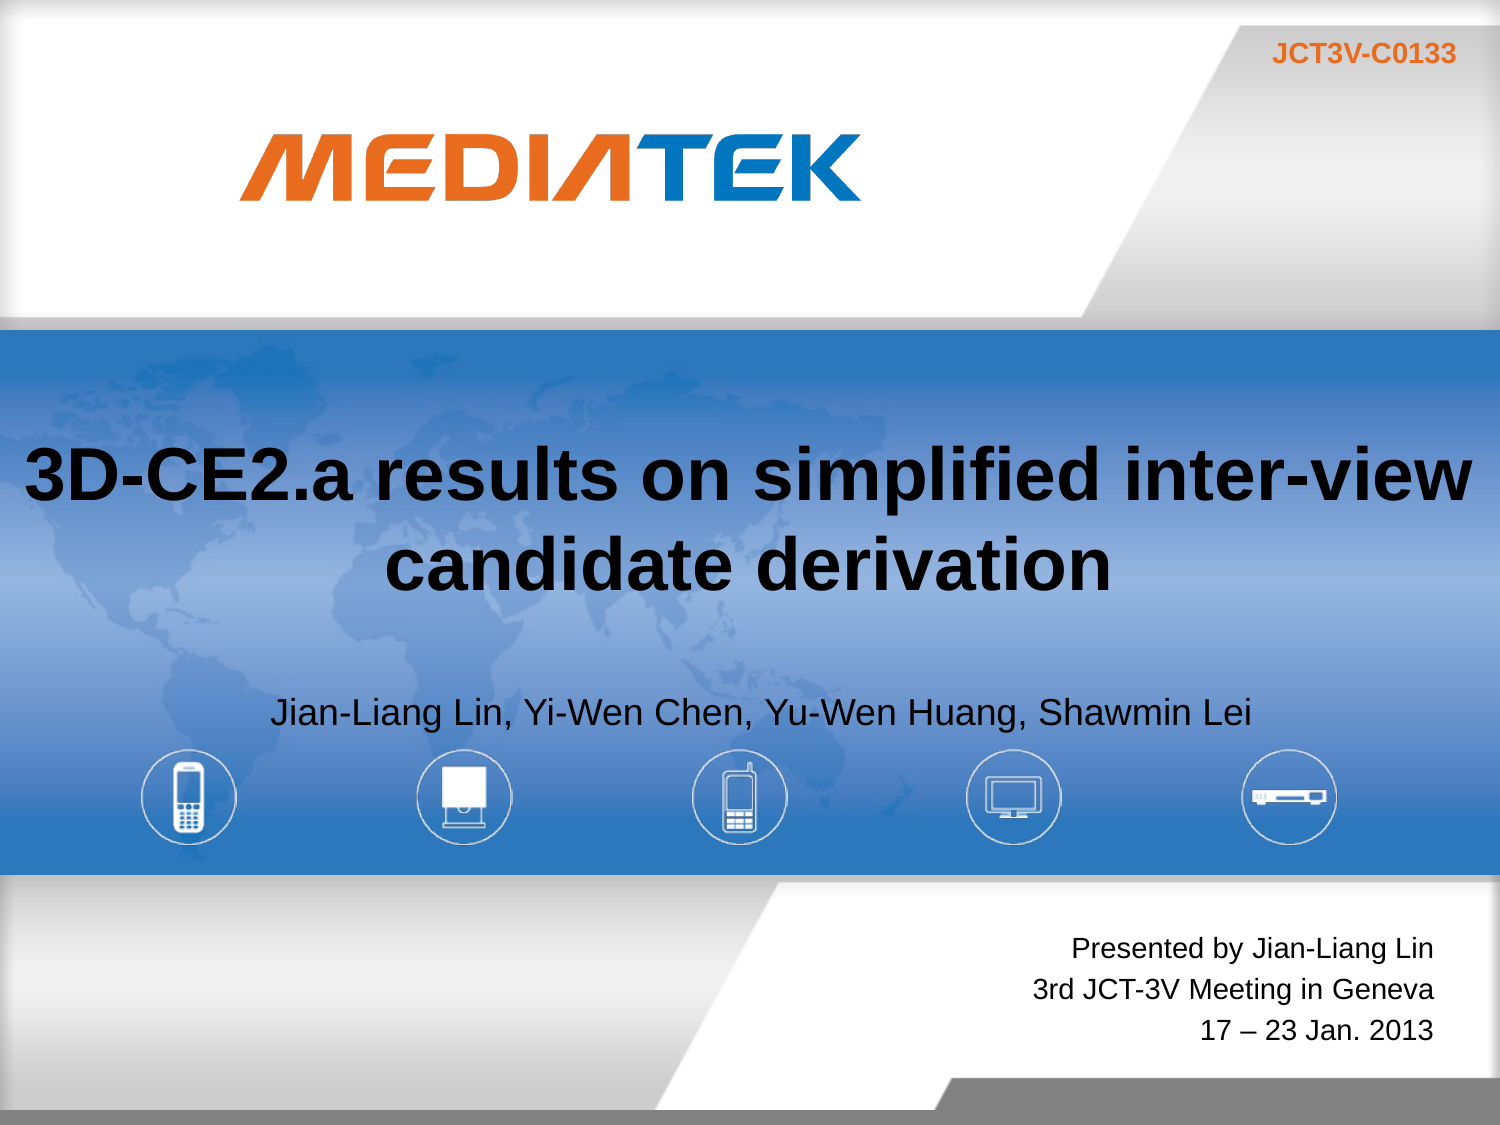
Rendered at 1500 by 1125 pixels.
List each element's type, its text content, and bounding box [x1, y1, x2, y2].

picture [0, 0, 1500, 1125]
text_box Presented by Jian-Liang Lin 3rd JCT-3V Meeting in Geneva 17 – 23 Jan. 2013 [787, 922, 1450, 1054]
